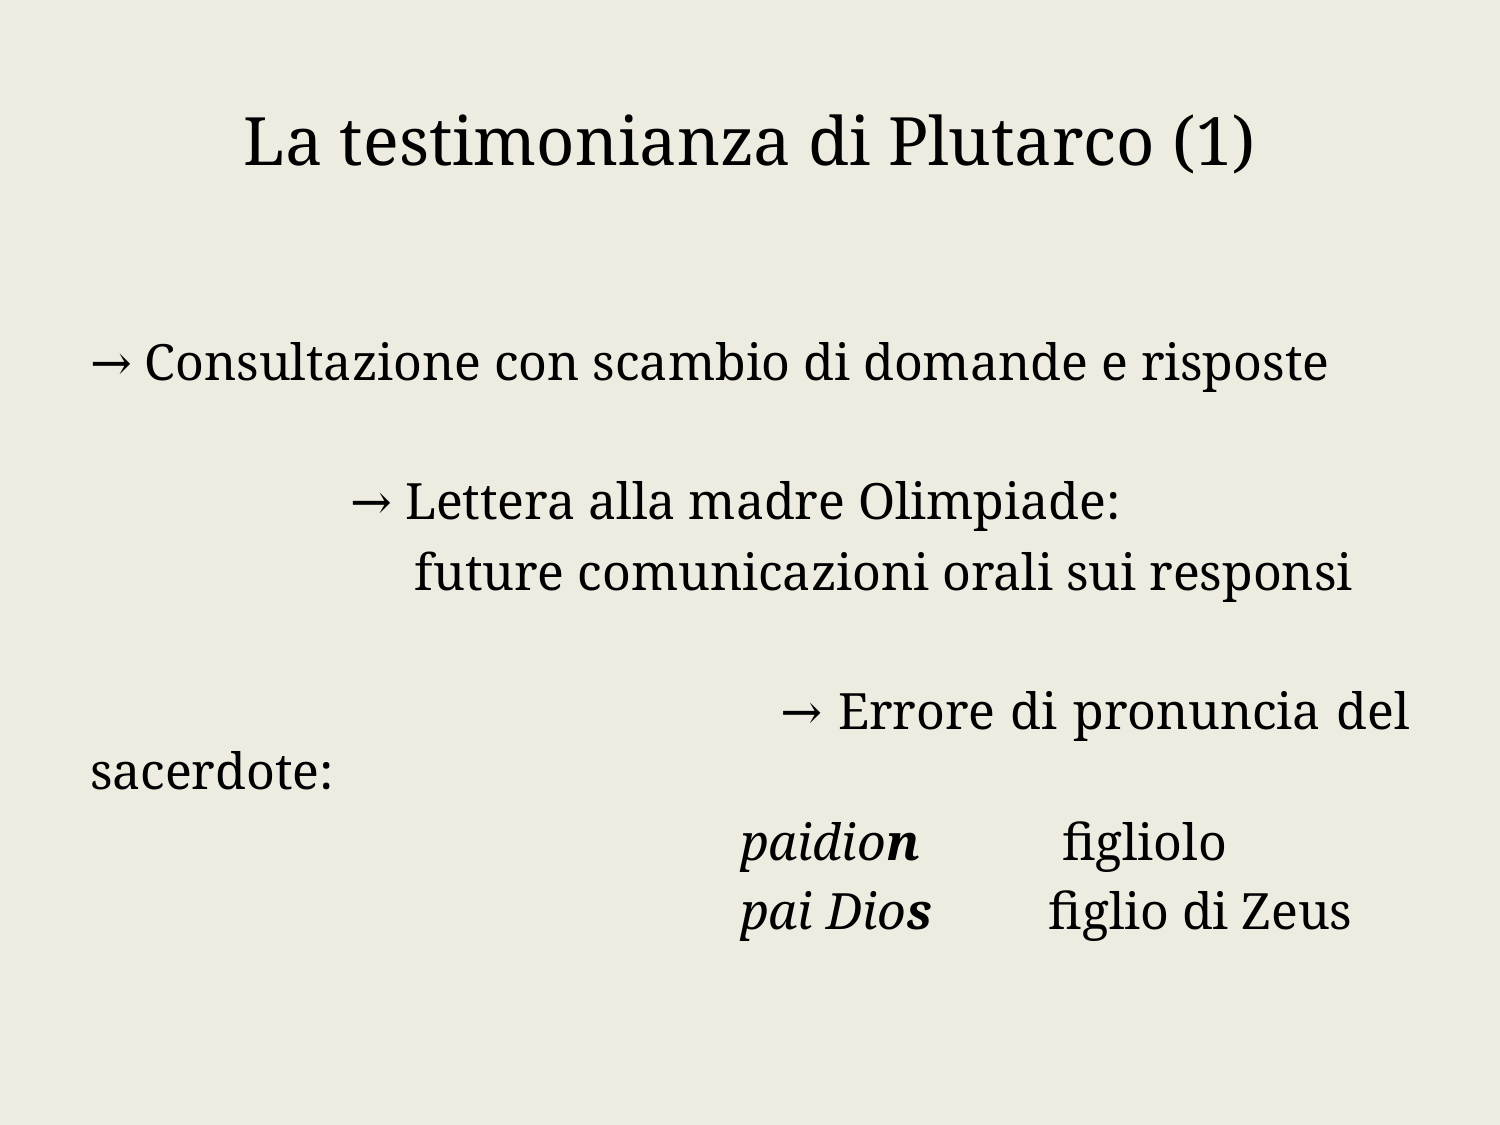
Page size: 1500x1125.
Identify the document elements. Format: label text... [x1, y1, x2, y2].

title La testimonianza di Plutarco (1) [75, 45, 1425, 233]
list → Consultazione con scambio di domande e risposte → Lettera alla madre Olimpiade: future comunicazioni orali sui responsi → Errore di pronuncia del sacerdote: paidion figliolo pai Dios figlio di Zeus [75, 262, 1425, 1005]
